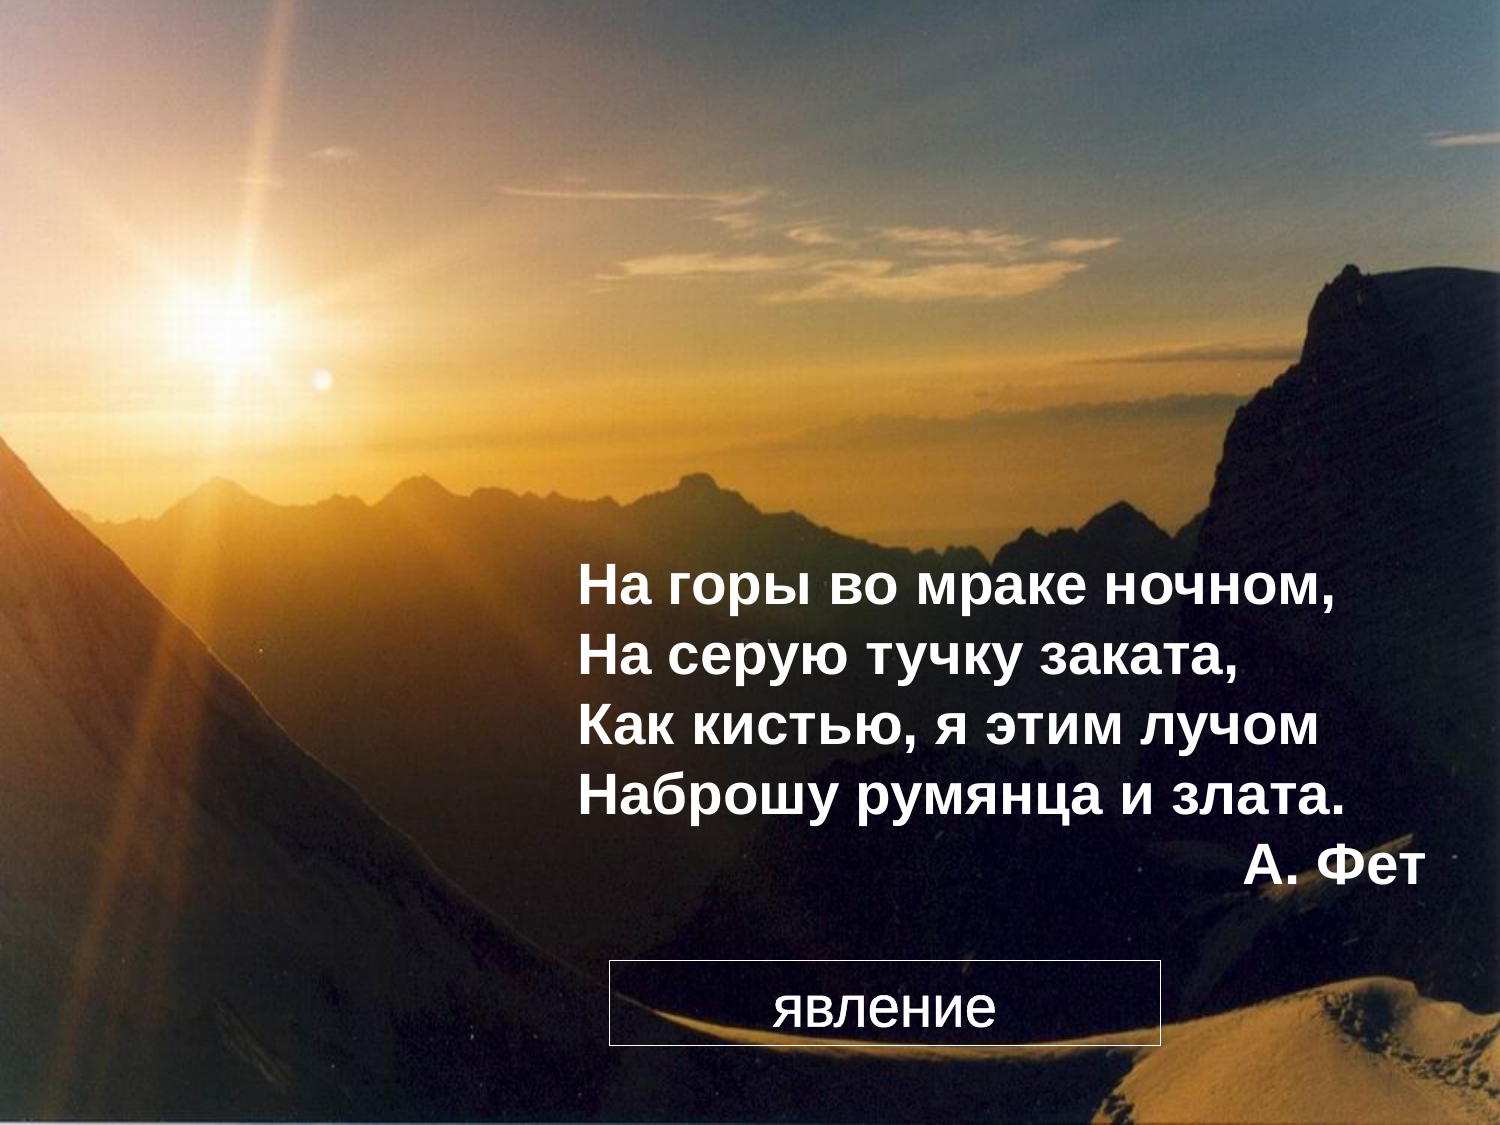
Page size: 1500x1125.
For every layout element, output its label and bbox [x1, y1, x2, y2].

list [0, 0, 1500, 1125]
